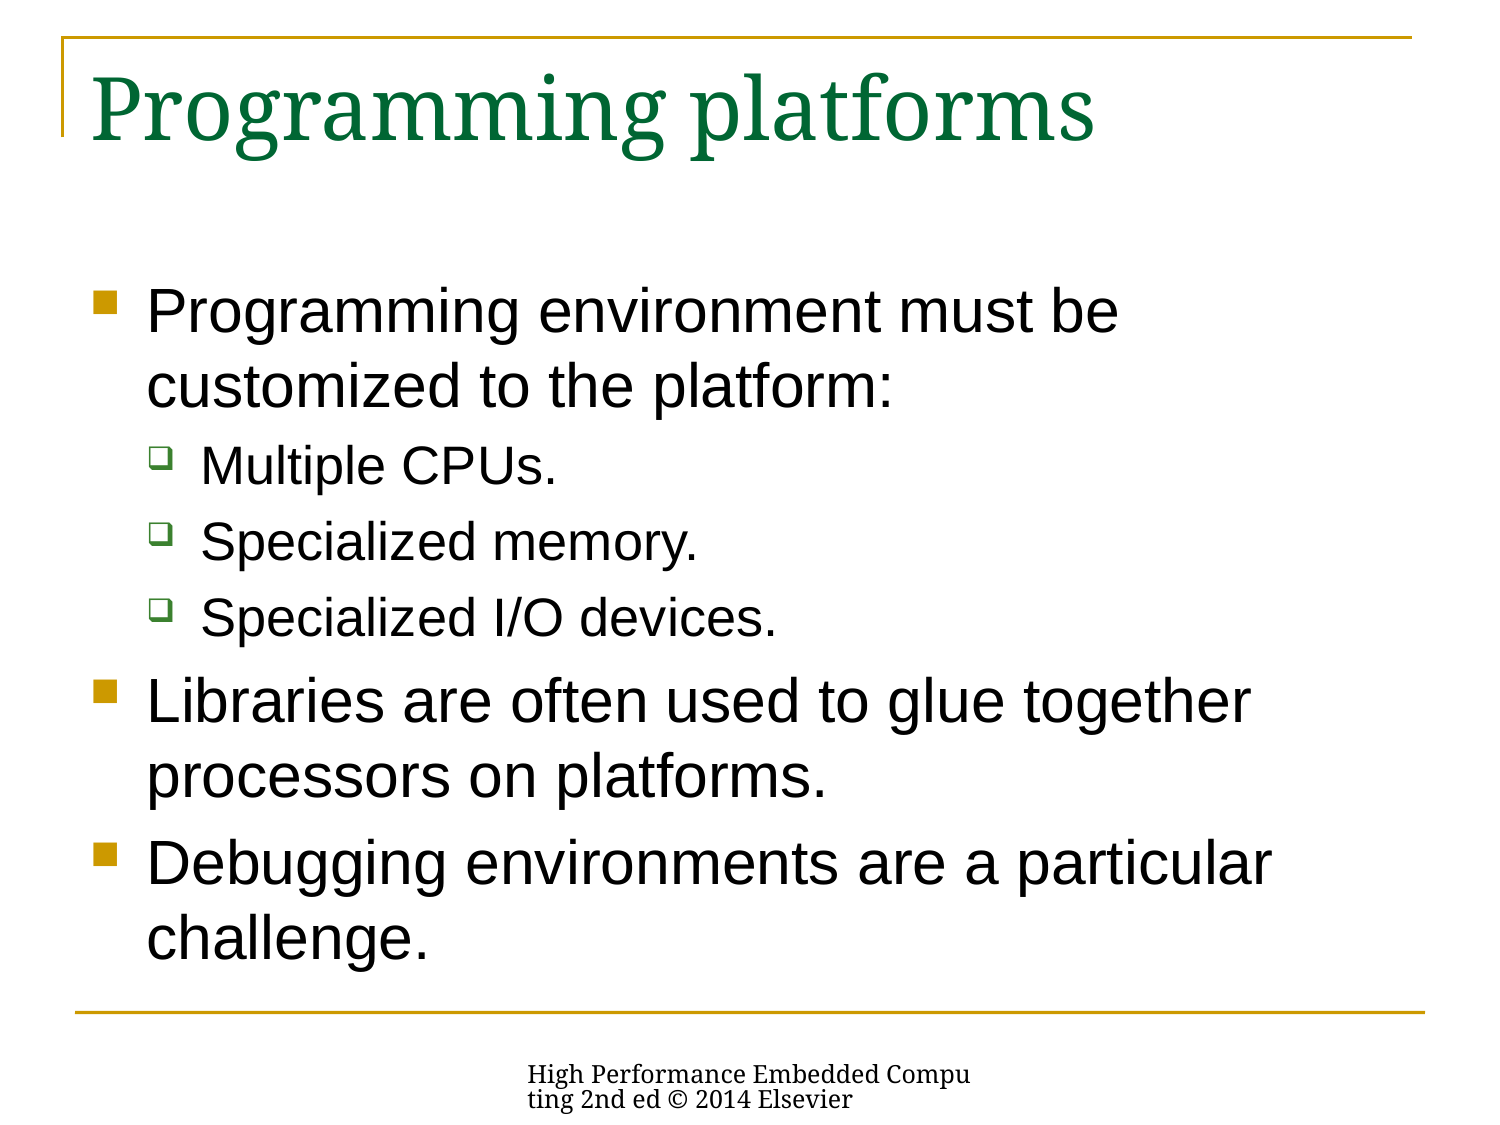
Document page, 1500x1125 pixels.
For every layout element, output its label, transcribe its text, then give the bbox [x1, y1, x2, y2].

title Programming platforms [75, 45, 1425, 233]
footer High Performance Embedded Computing 2nd ed © 2014 Elsevier [512, 1025, 988, 1100]
list Programming environment must be customized to the platform: Multiple CPUs. Specialized memory. Specialized I/O devices. Libraries are often used to glue together processors on platforms. Debugging environments are a particular challenge. [75, 262, 1425, 1006]
